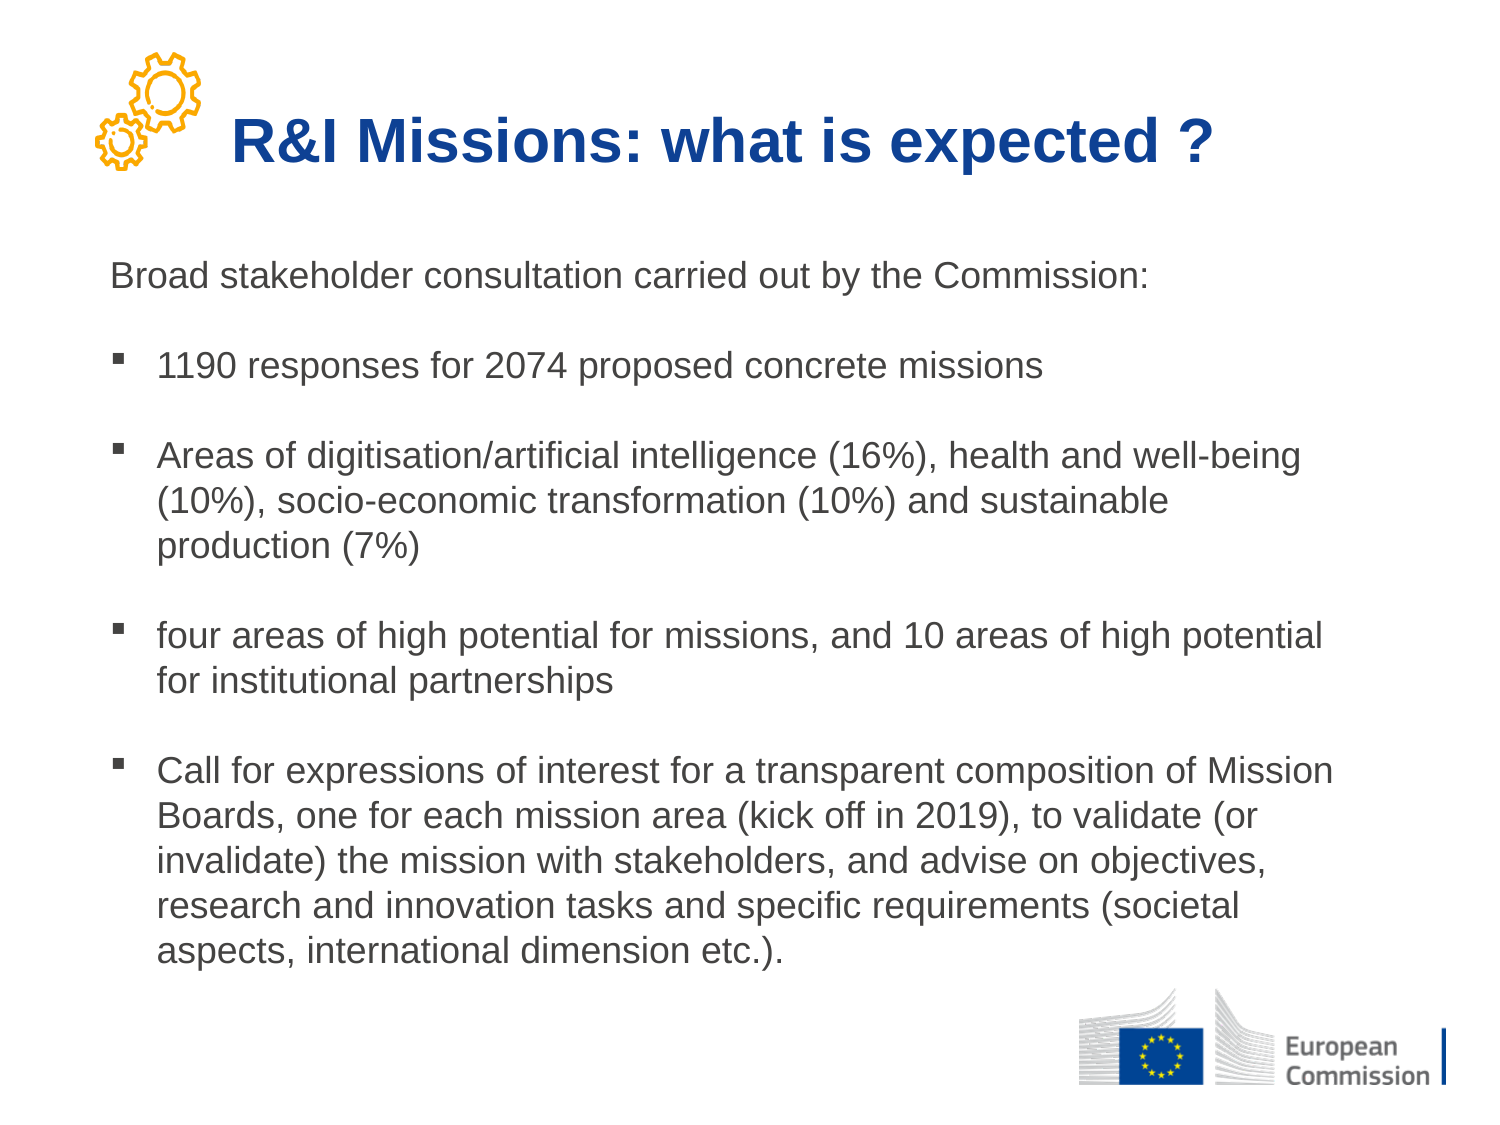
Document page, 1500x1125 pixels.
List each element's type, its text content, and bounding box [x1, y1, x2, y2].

text_box R&I Missions: what is expected ? [216, 92, 1412, 212]
text_box Broad stakeholder consultation carried out by the Commission: 1190 responses for 2074 proposed concrete missions Areas of digitisation/artificial intelligence (16%), health and well-being (10%), socio-economic transformation (10%) and sustainable production (7%) four areas of high potential for missions, and 10 areas of high potential for institutional partnerships Call for expressions of interest for a transparent composition of Mission Boards, one for each mission area (kick off in 2019), to validate (or invalidate) the mission with stakeholders, and advise on objectives, research and innovation tasks and specific requirements (societal aspects, international dimension etc.). [95, 243, 1353, 1069]
picture [94, 52, 201, 171]
picture [1078, 987, 1447, 1086]
